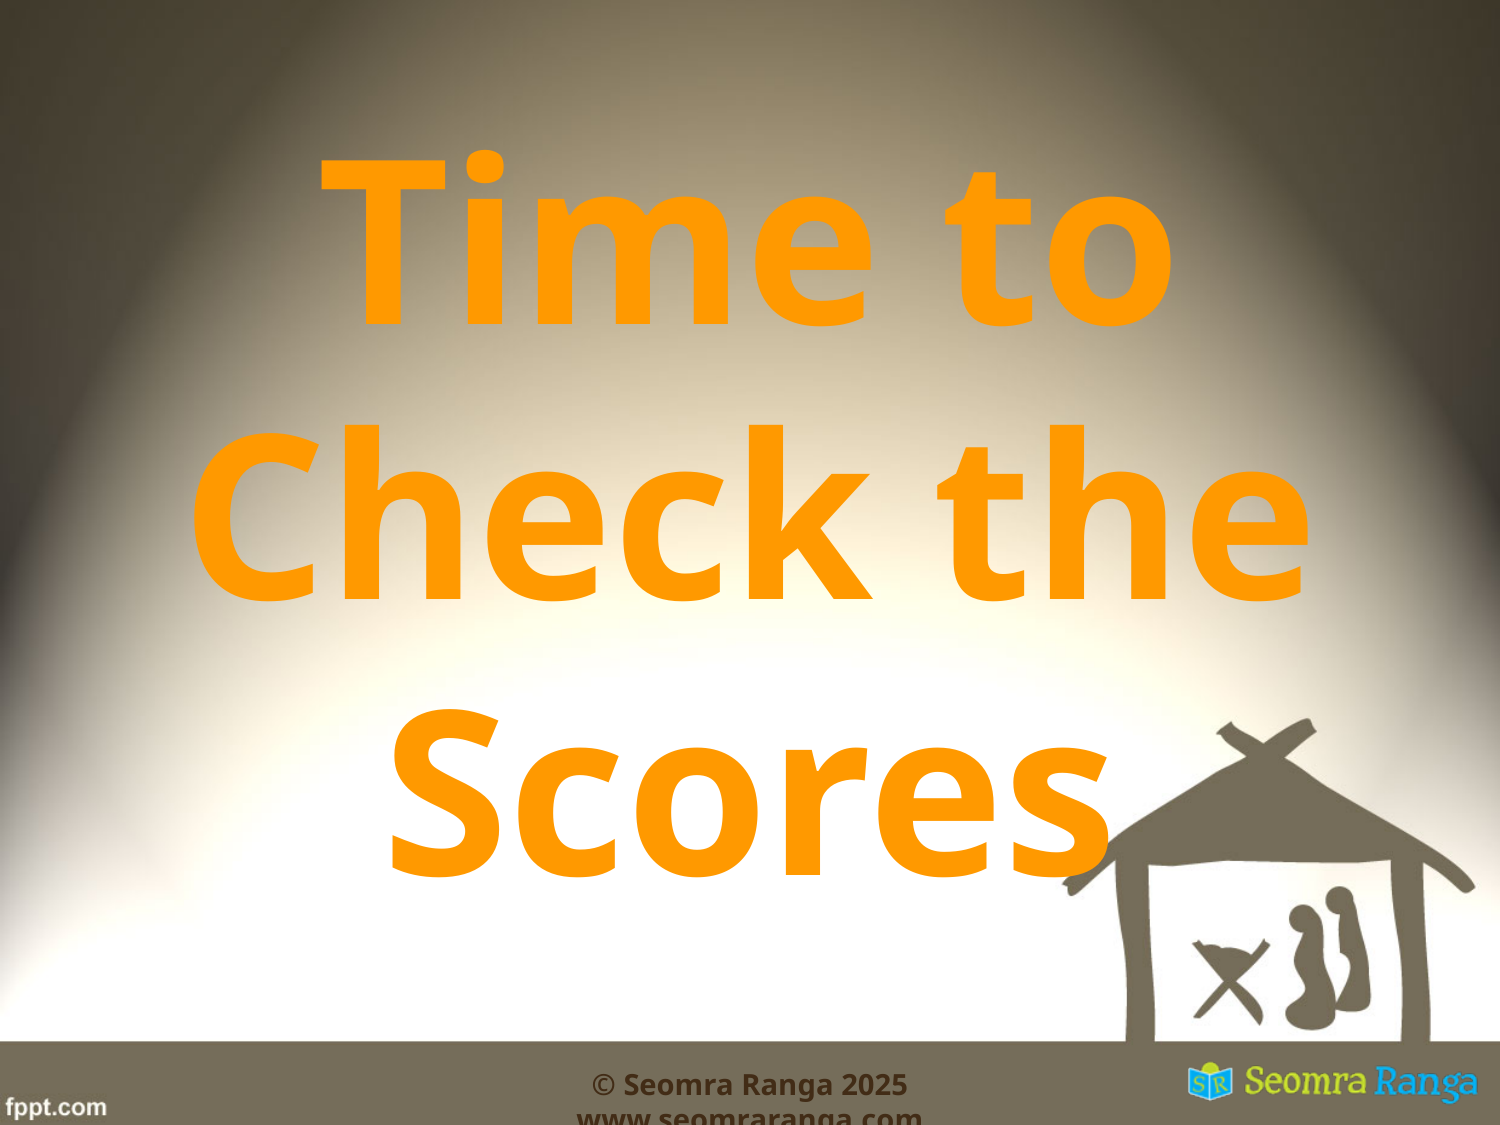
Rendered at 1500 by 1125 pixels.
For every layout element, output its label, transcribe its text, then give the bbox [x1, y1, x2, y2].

picture [0, 0, 1500, 1125]
text_box © Seomra Ranga 2025 www.seomraranga.com [401, 1058, 1099, 1125]
title Time to Check the Scores [75, 54, 1425, 962]
